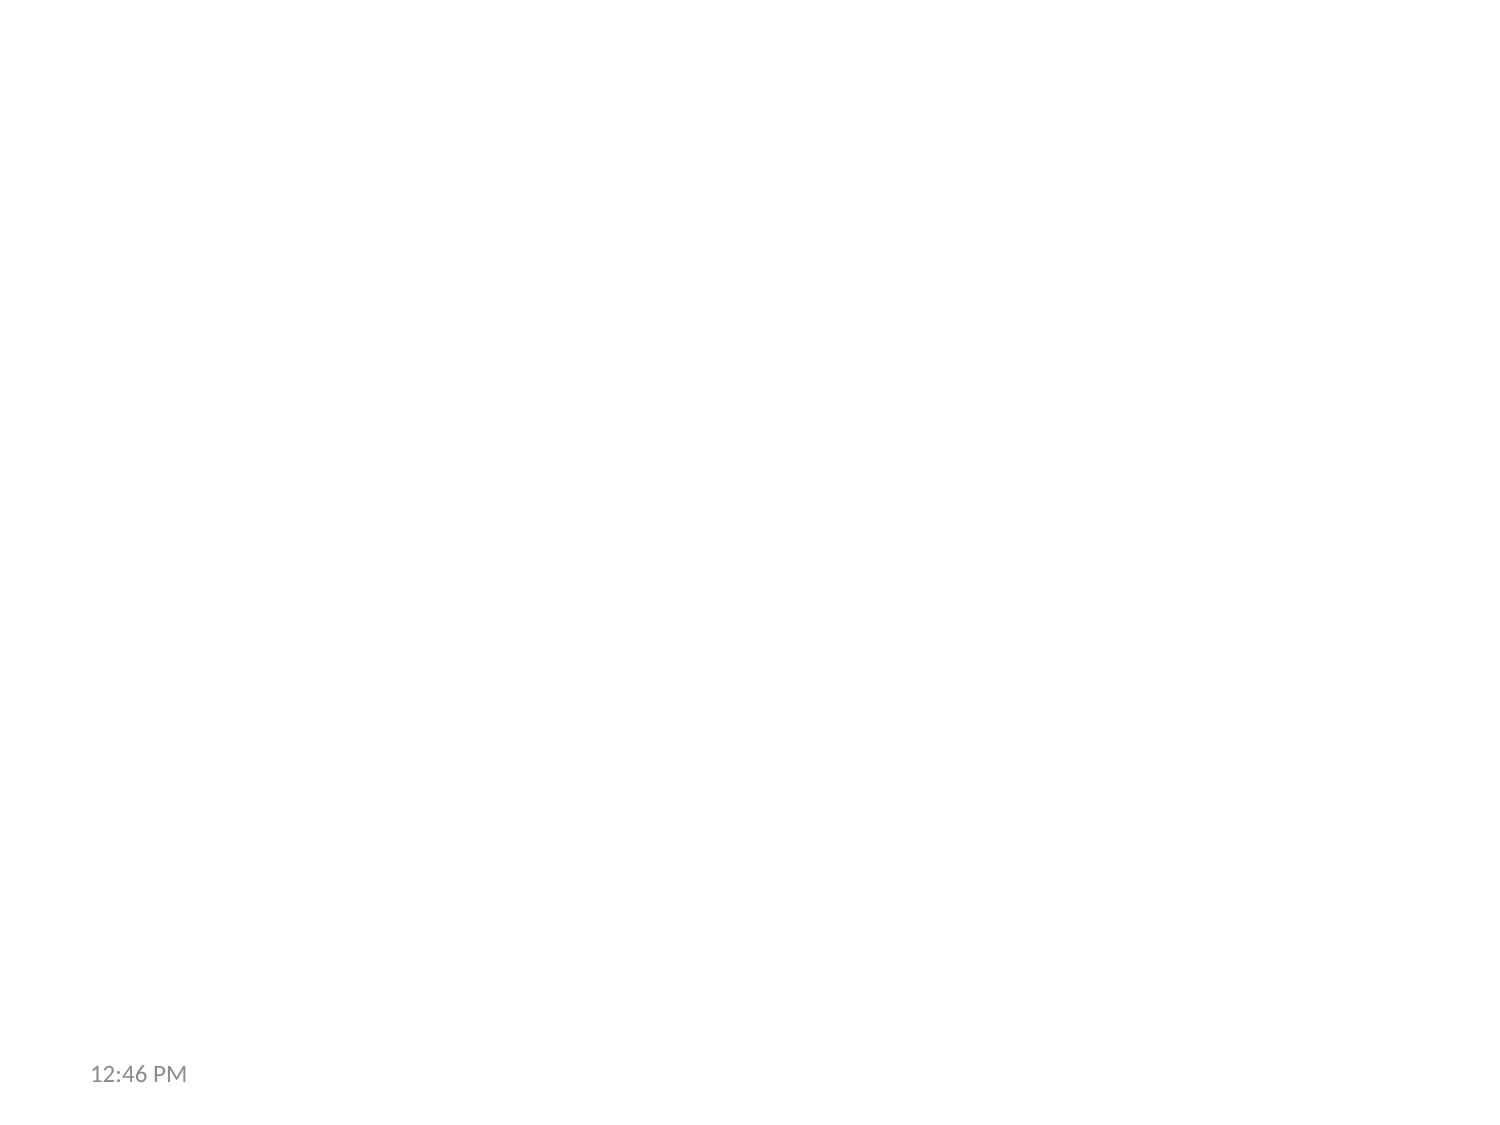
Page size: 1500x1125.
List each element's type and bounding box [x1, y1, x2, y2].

slide_number [75, 1042, 425, 1103]
